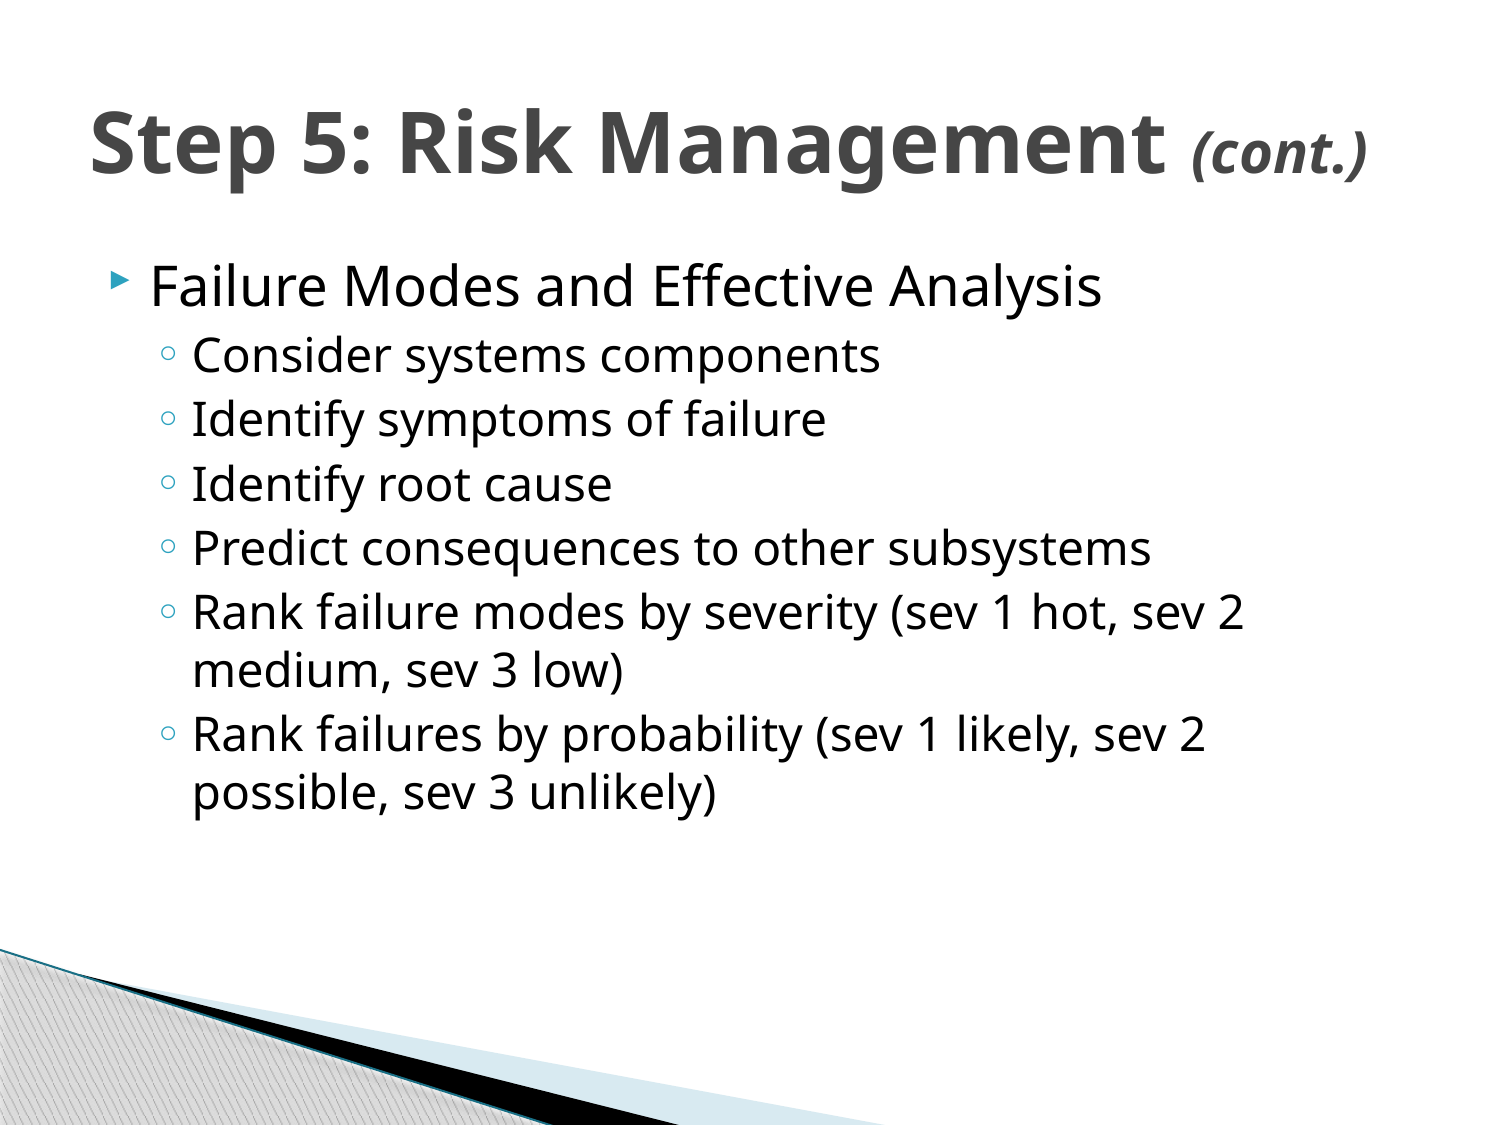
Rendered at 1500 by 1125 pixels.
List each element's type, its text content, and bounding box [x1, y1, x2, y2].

list Failure Modes and Effective Analysis Consider systems components Identify symptoms of failure Identify root cause Predict consequences to other subsystems Rank failure modes by severity (sev 1 hot, sev 2 medium, sev 3 low) Rank failures by probability (sev 1 likely, sev 2 possible, sev 3 unlikely) [75, 243, 1425, 986]
title Step 5: Risk Management (cont.) [75, 45, 1425, 233]
